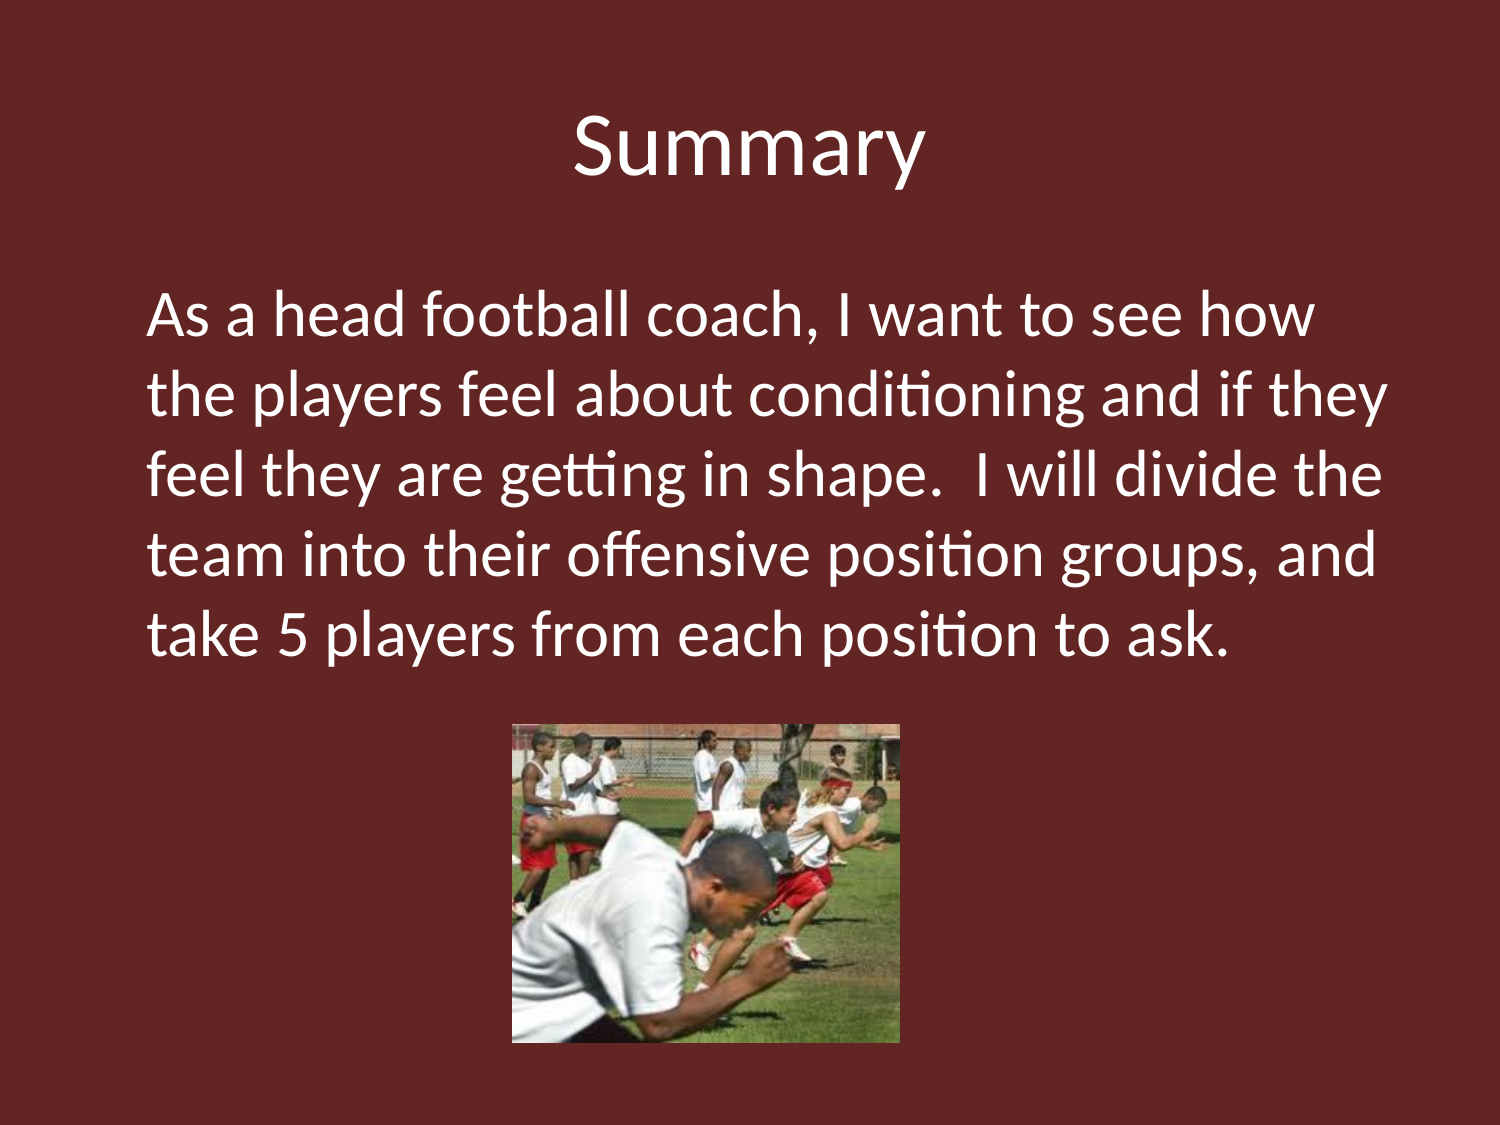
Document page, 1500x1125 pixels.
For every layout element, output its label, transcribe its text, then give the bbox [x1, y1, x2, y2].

picture [512, 724, 901, 1043]
list As a head football coach, I want to see how the players feel about conditioning and if they feel they are getting in shape. I will divide the team into their offensive position groups, and take 5 players from each position to ask. [75, 262, 1425, 1005]
title Summary [75, 45, 1425, 233]
